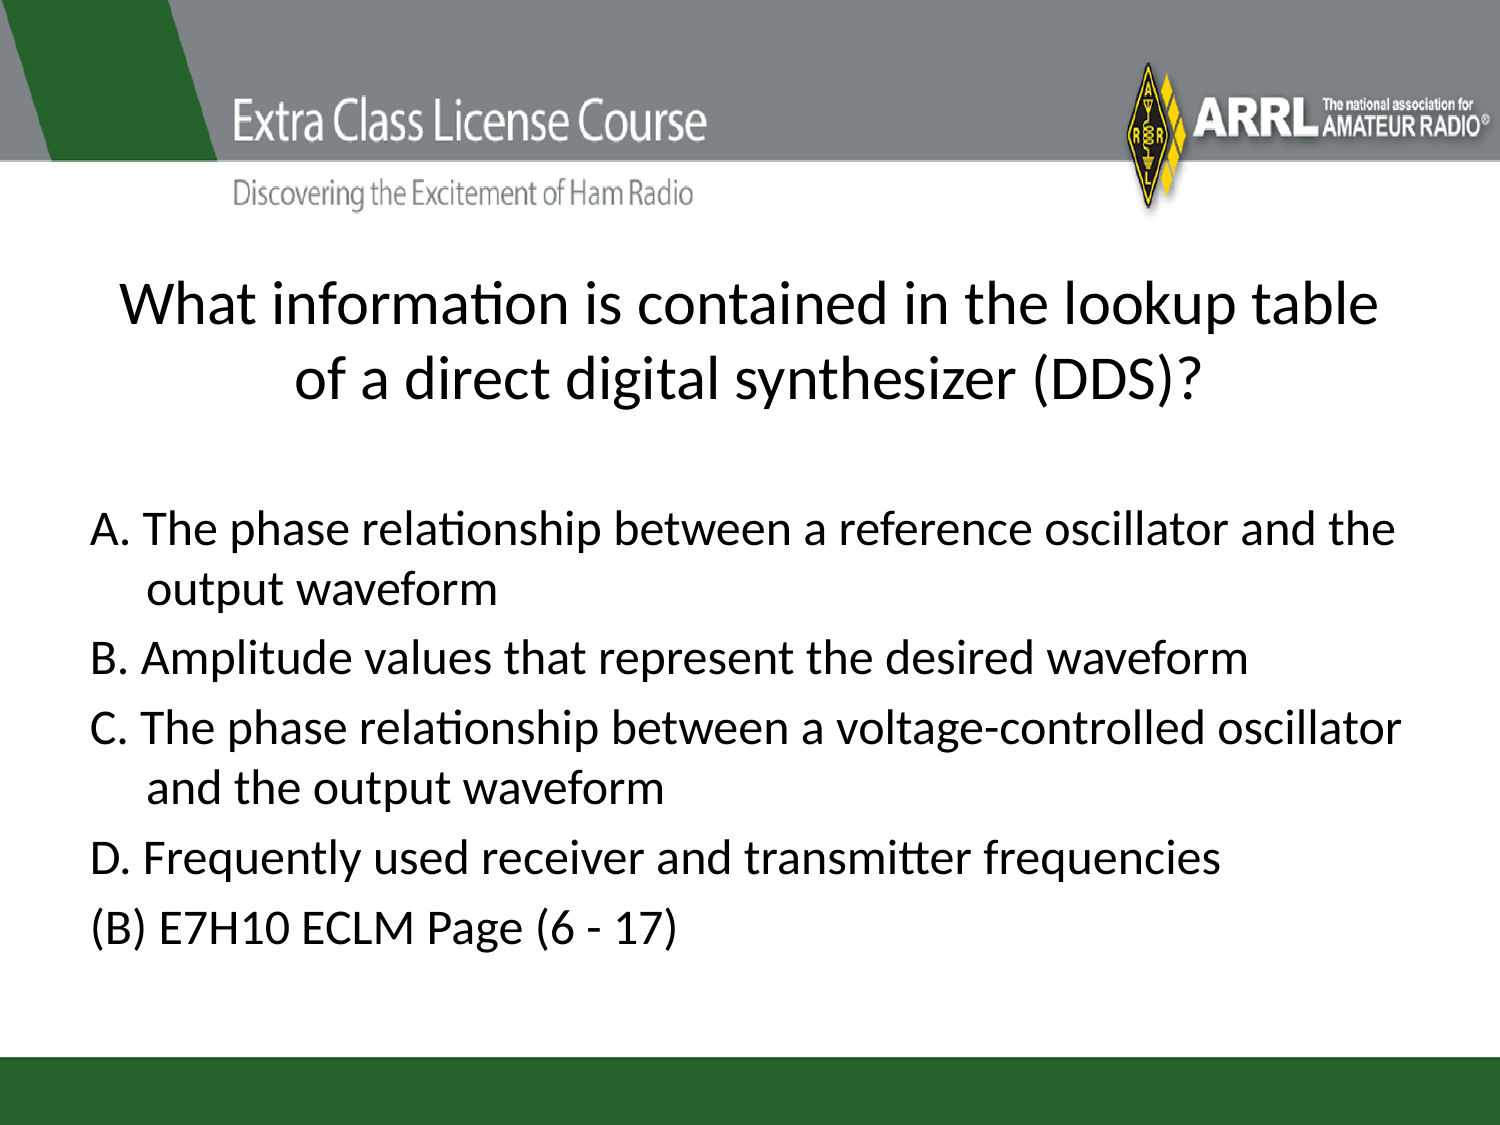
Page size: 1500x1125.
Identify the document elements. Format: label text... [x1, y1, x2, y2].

list A. The phase relationship between a reference oscillator and the output waveform B. Amplitude values that represent the desired waveform C. The phase relationship between a voltage-controlled oscillator and the output waveform D. Frequently used receiver and transmitter frequencies (B) E7H10 ECLM Page (6 - 17) [75, 487, 1425, 1005]
title What information is contained in the lookup table of a direct digital synthesizer (DDS)? [75, 254, 1425, 435]
picture [0, 0, 1500, 1125]
